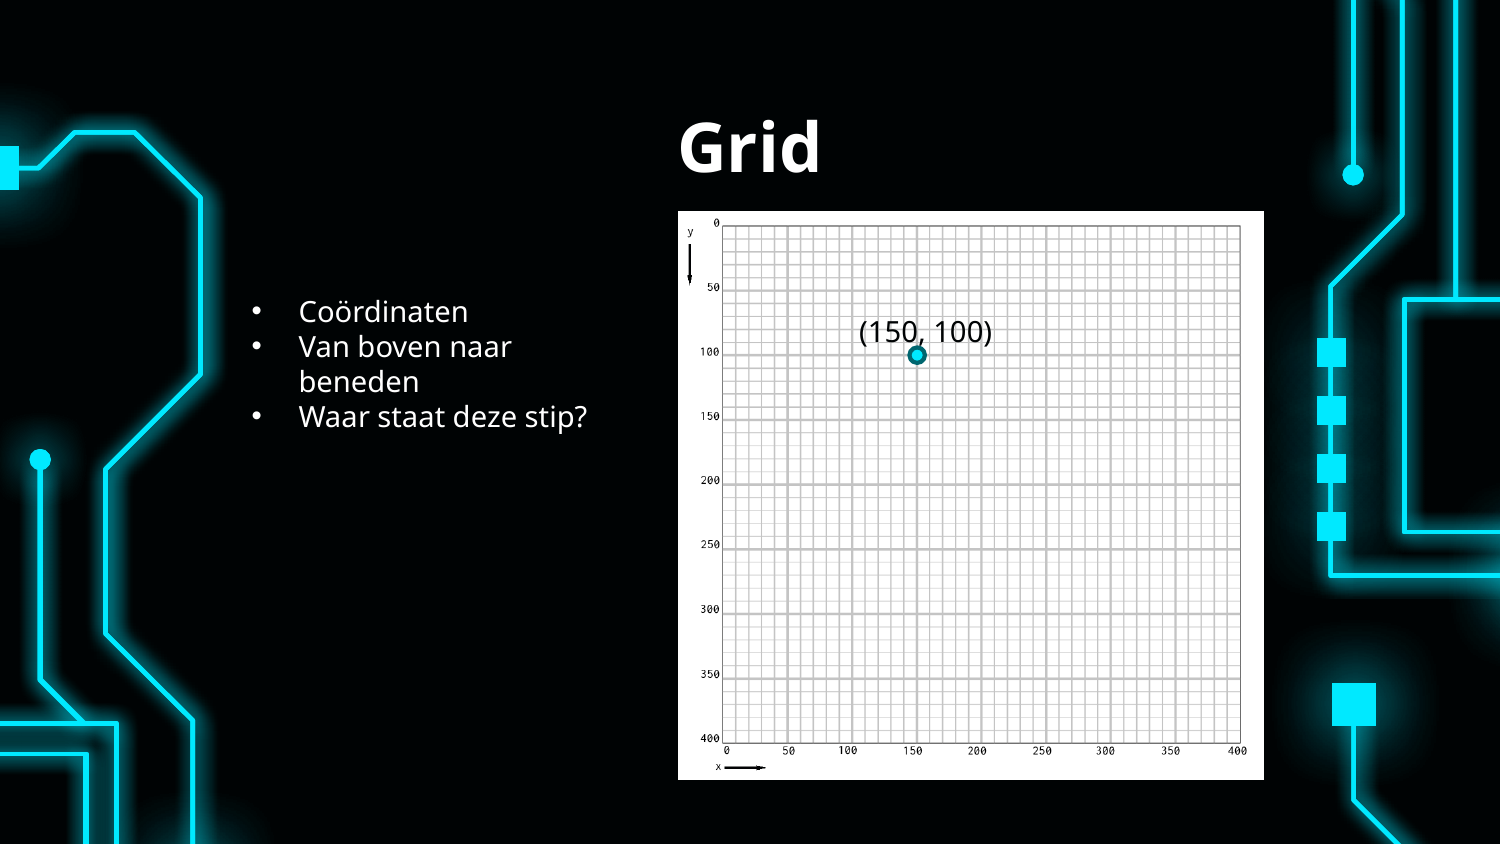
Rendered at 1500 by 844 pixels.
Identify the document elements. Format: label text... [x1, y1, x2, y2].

title Grid [116, 88, 1383, 167]
subtitle Coördinaten Van boven naar beneden Waar staat deze stip? [236, 293, 617, 422]
picture [678, 211, 1264, 780]
